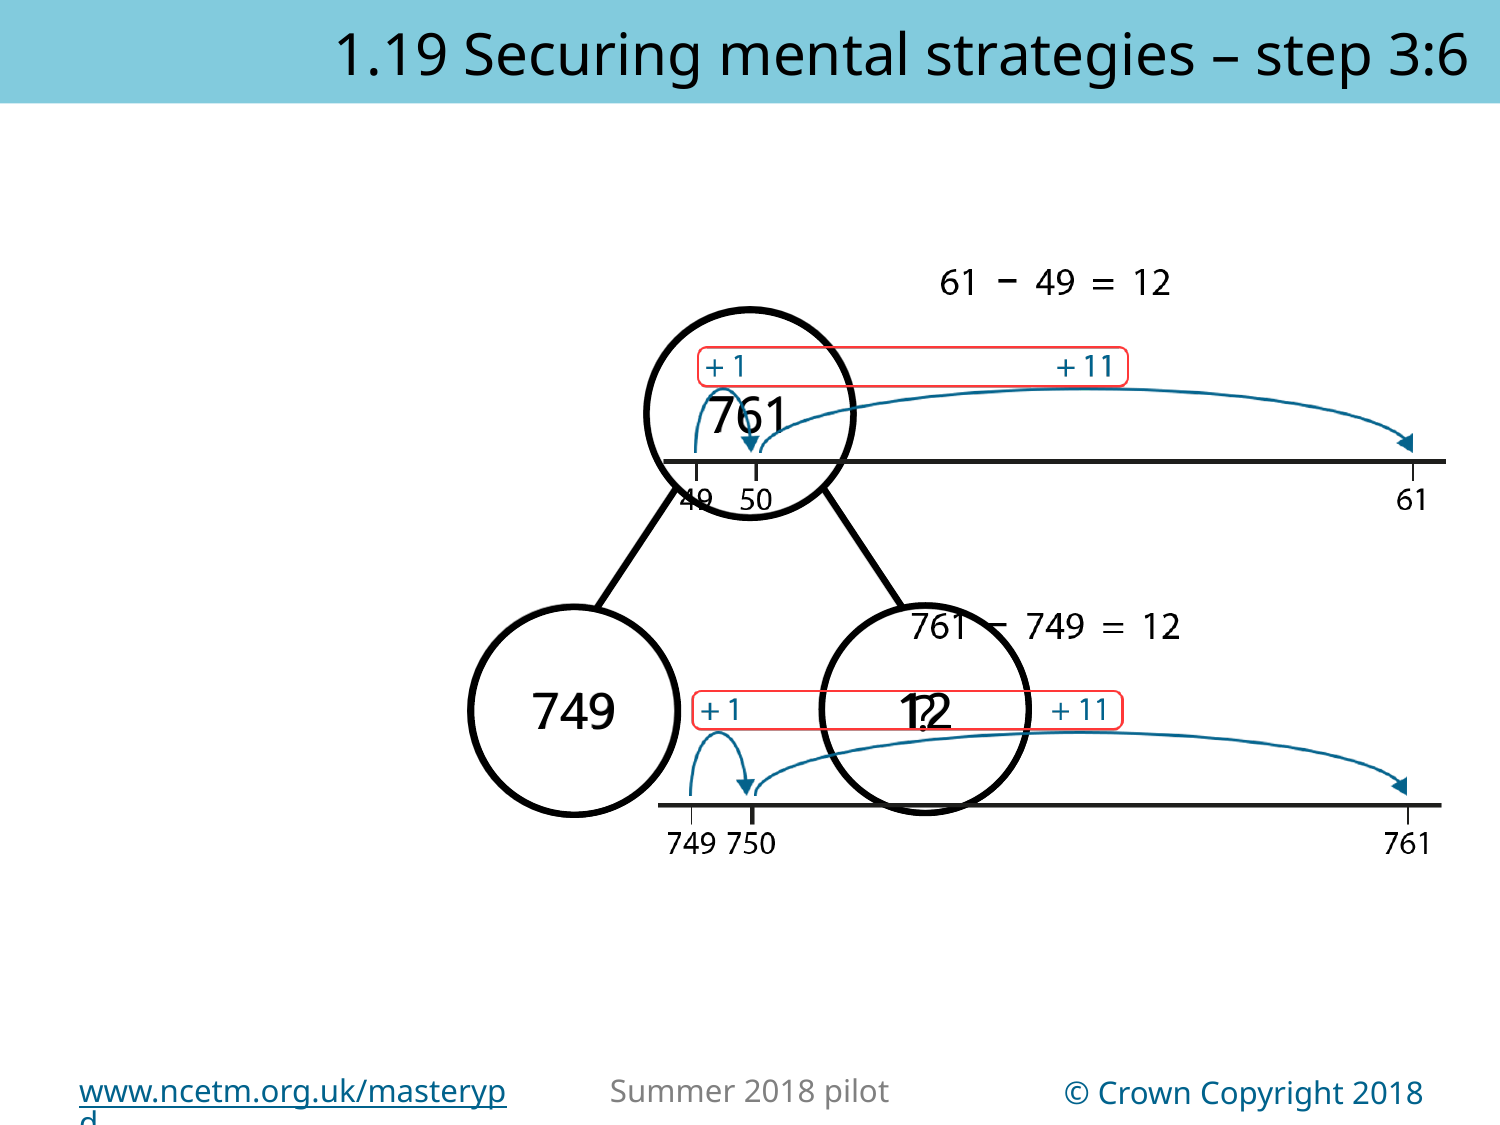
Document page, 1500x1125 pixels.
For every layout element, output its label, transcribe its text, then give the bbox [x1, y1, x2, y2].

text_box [470, 309, 641, 816]
list 1.19 Securing mental strategies – step 3:6 [0, 0, 1500, 104]
picture [467, 244, 1452, 881]
